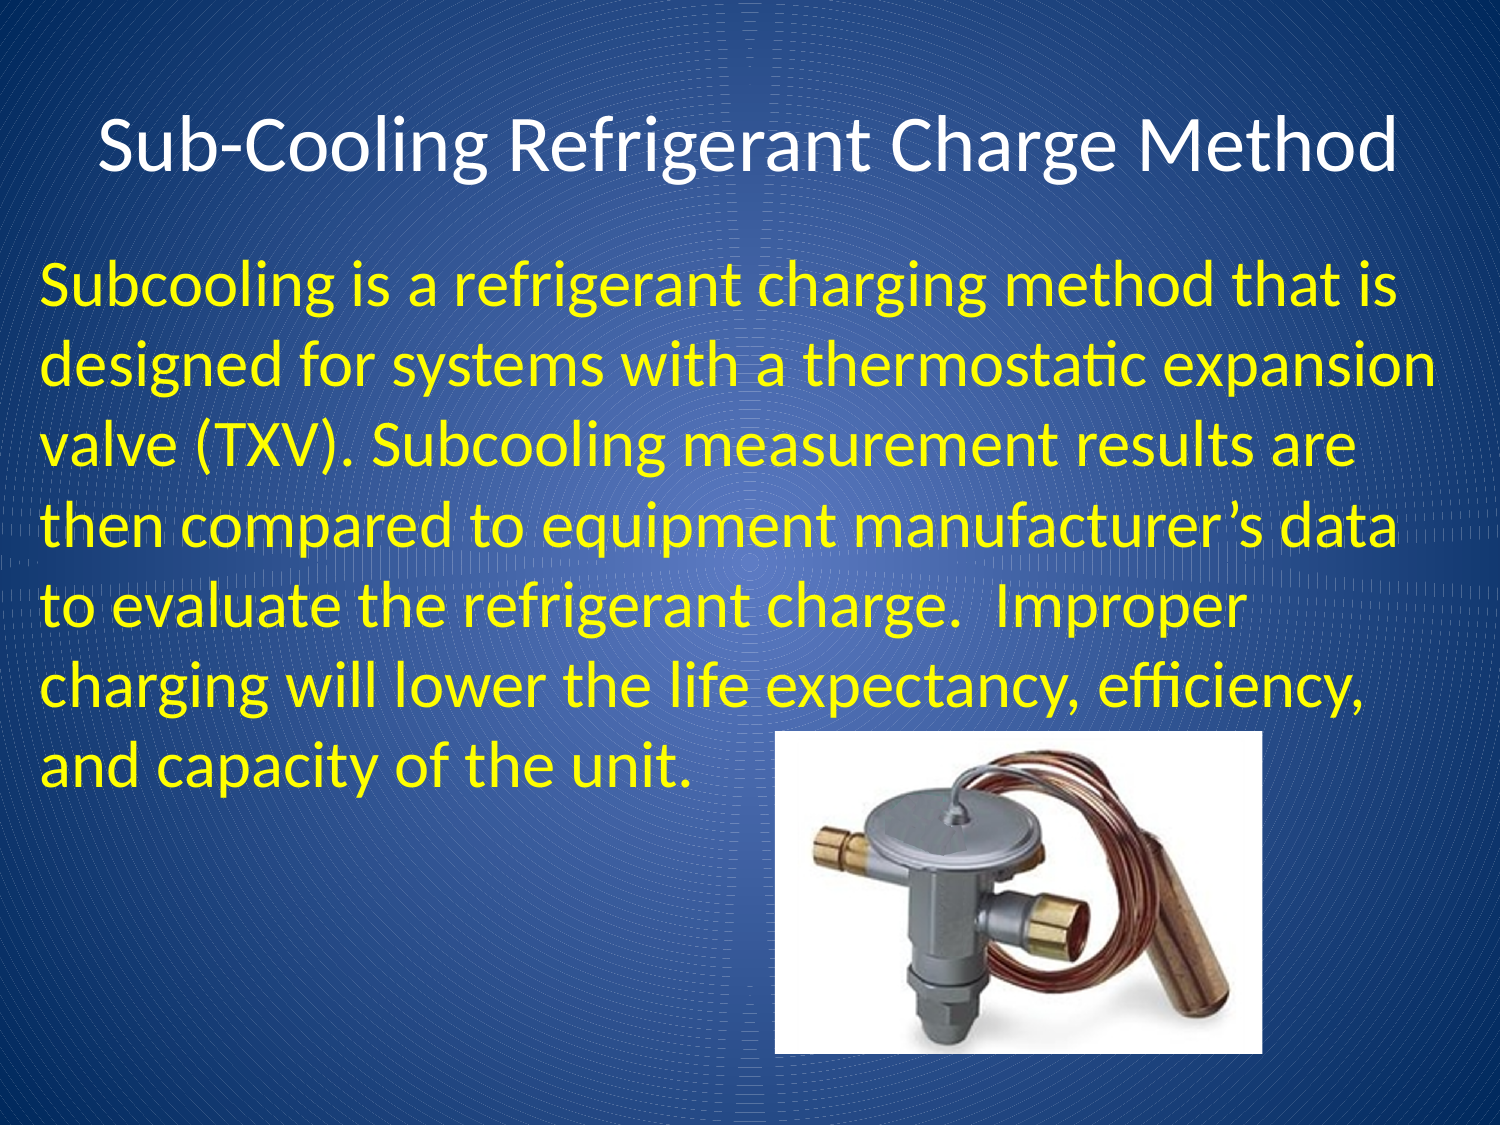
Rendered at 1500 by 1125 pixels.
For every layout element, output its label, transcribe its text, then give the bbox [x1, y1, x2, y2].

list Subcooling is a refrigerant charging method that is designed for systems with a thermostatic expansion valve (TXV). Subcooling measurement results are then compared to equipment manufacturer’s data to evaluate the refrigerant charge. Improper charging will lower the life expectancy, efficiency, and capacity of the unit. [24, 232, 1475, 1089]
picture [774, 730, 1263, 1055]
title Sub-Cooling Refrigerant Charge Method [0, 45, 1500, 233]
